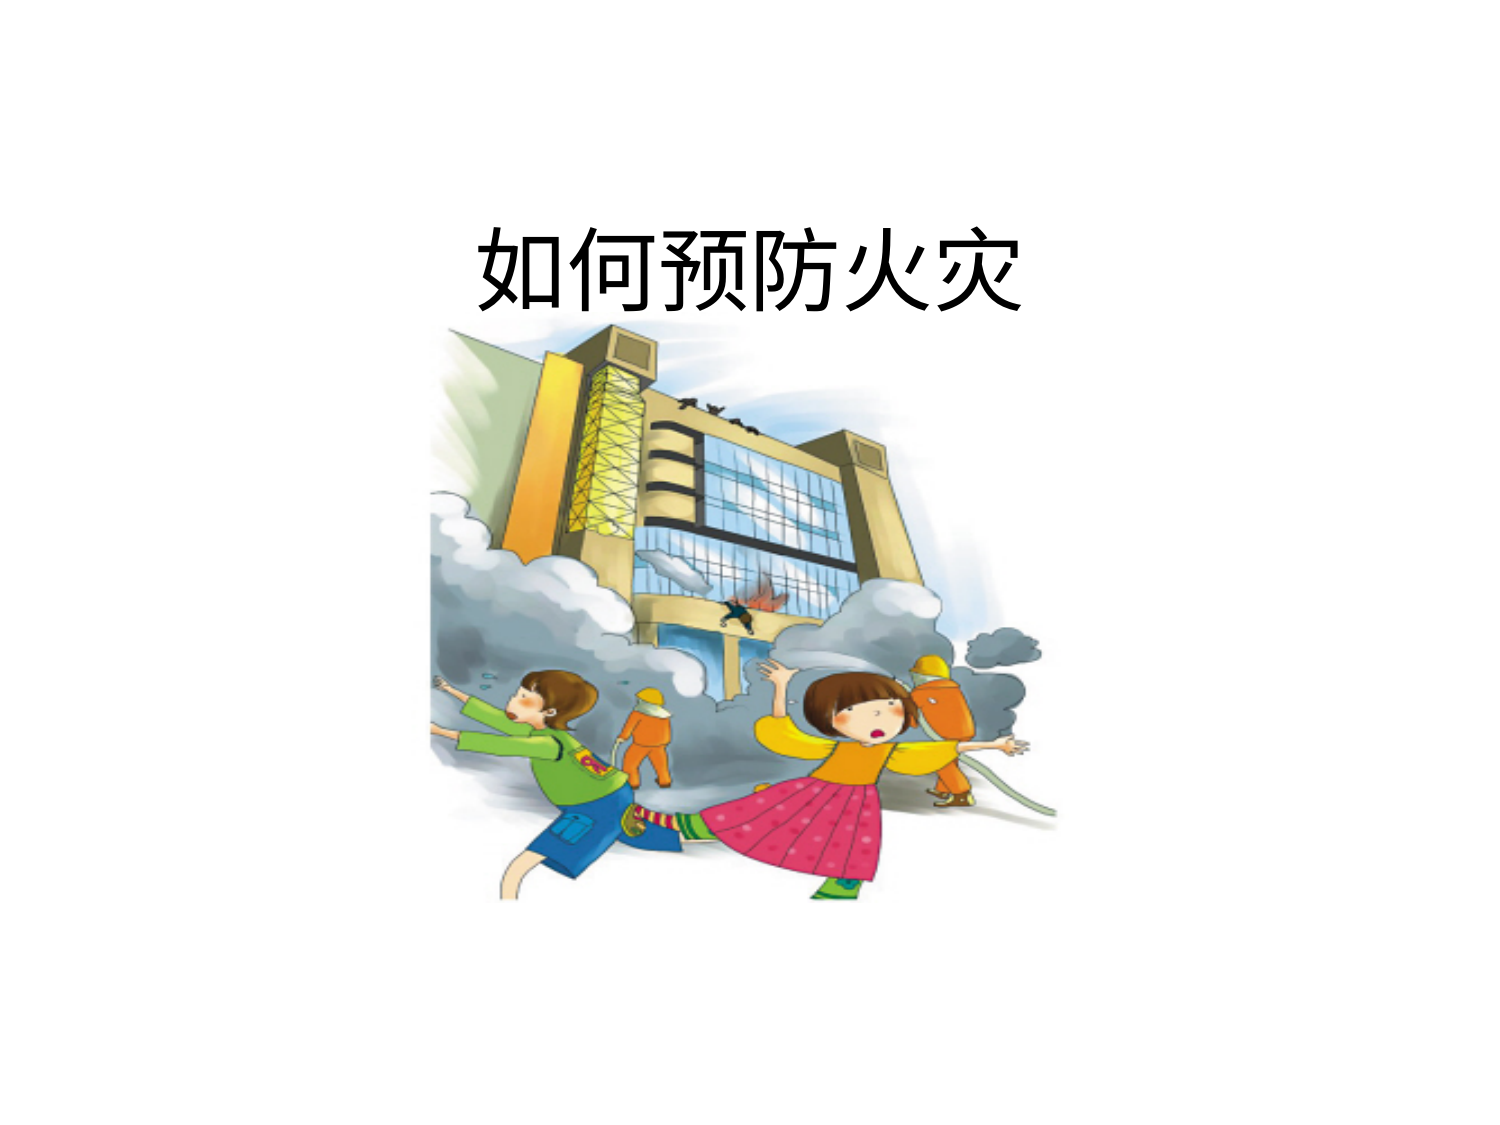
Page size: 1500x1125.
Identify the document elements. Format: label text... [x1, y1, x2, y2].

picture [395, 312, 1070, 903]
title 如何预防火灾 [112, 54, 1388, 591]
